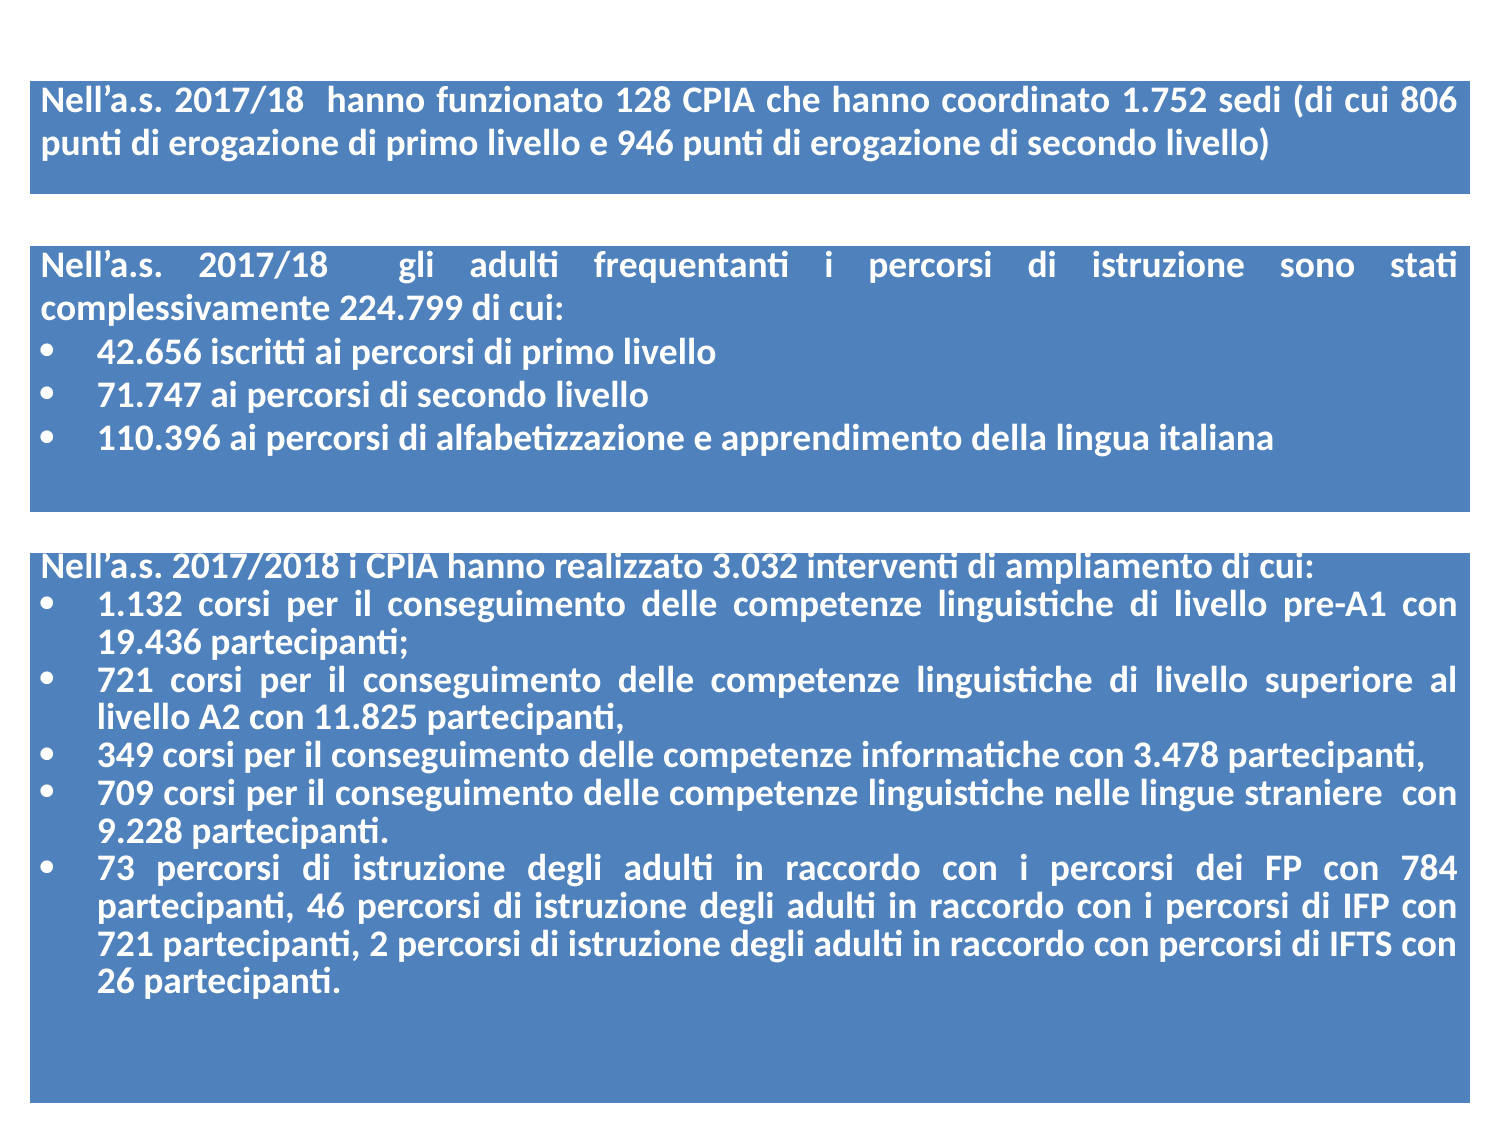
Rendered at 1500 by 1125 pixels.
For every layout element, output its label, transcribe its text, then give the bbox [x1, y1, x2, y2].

table_header Nell’a.s. 2017/18 gli adulti frequentanti i percorsi di istruzione sono stati complessivamente 224.799 di cui: 42.656 iscritti ai percorsi di primo livello 71.747 ai percorsi di secondo livello 110.396 ai percorsi di alfabetizzazione e apprendimento della lingua italiana [30, 246, 1470, 512]
table_header Nell’a.s. 2017/18 hanno funzionato 128 CPIA che hanno coordinato 1.752 sedi (di cui 806 punti di erogazione di primo livello e 946 punti di erogazione di secondo livello) [30, 81, 1470, 194]
table_header Nell’a.s. 2017/2018 i CPIA hanno realizzato 3.032 interventi di ampliamento di cui: 1.132 corsi per il conseguimento delle competenze linguistiche di livello pre-A1 con 19.436 partecipanti; 721 corsi per il conseguimento delle competenze linguistiche di livello superiore al livello A2 con 11.825 partecipanti, 349 corsi per il conseguimento delle competenze informatiche con 3.478 partecipanti, 709 corsi per il conseguimento delle competenze linguistiche nelle lingue straniere con 9.228 partecipanti. 73 percorsi di istruzione degli adulti in raccordo con i percorsi dei FP con 784 partecipanti, 46 percorsi di istruzione degli adulti in raccordo con i percorsi di IFP con 721 partecipanti, 2 percorsi di istruzione degli adulti in raccordo con percorsi di IFTS con 26 partecipanti. [30, 553, 1470, 1103]
